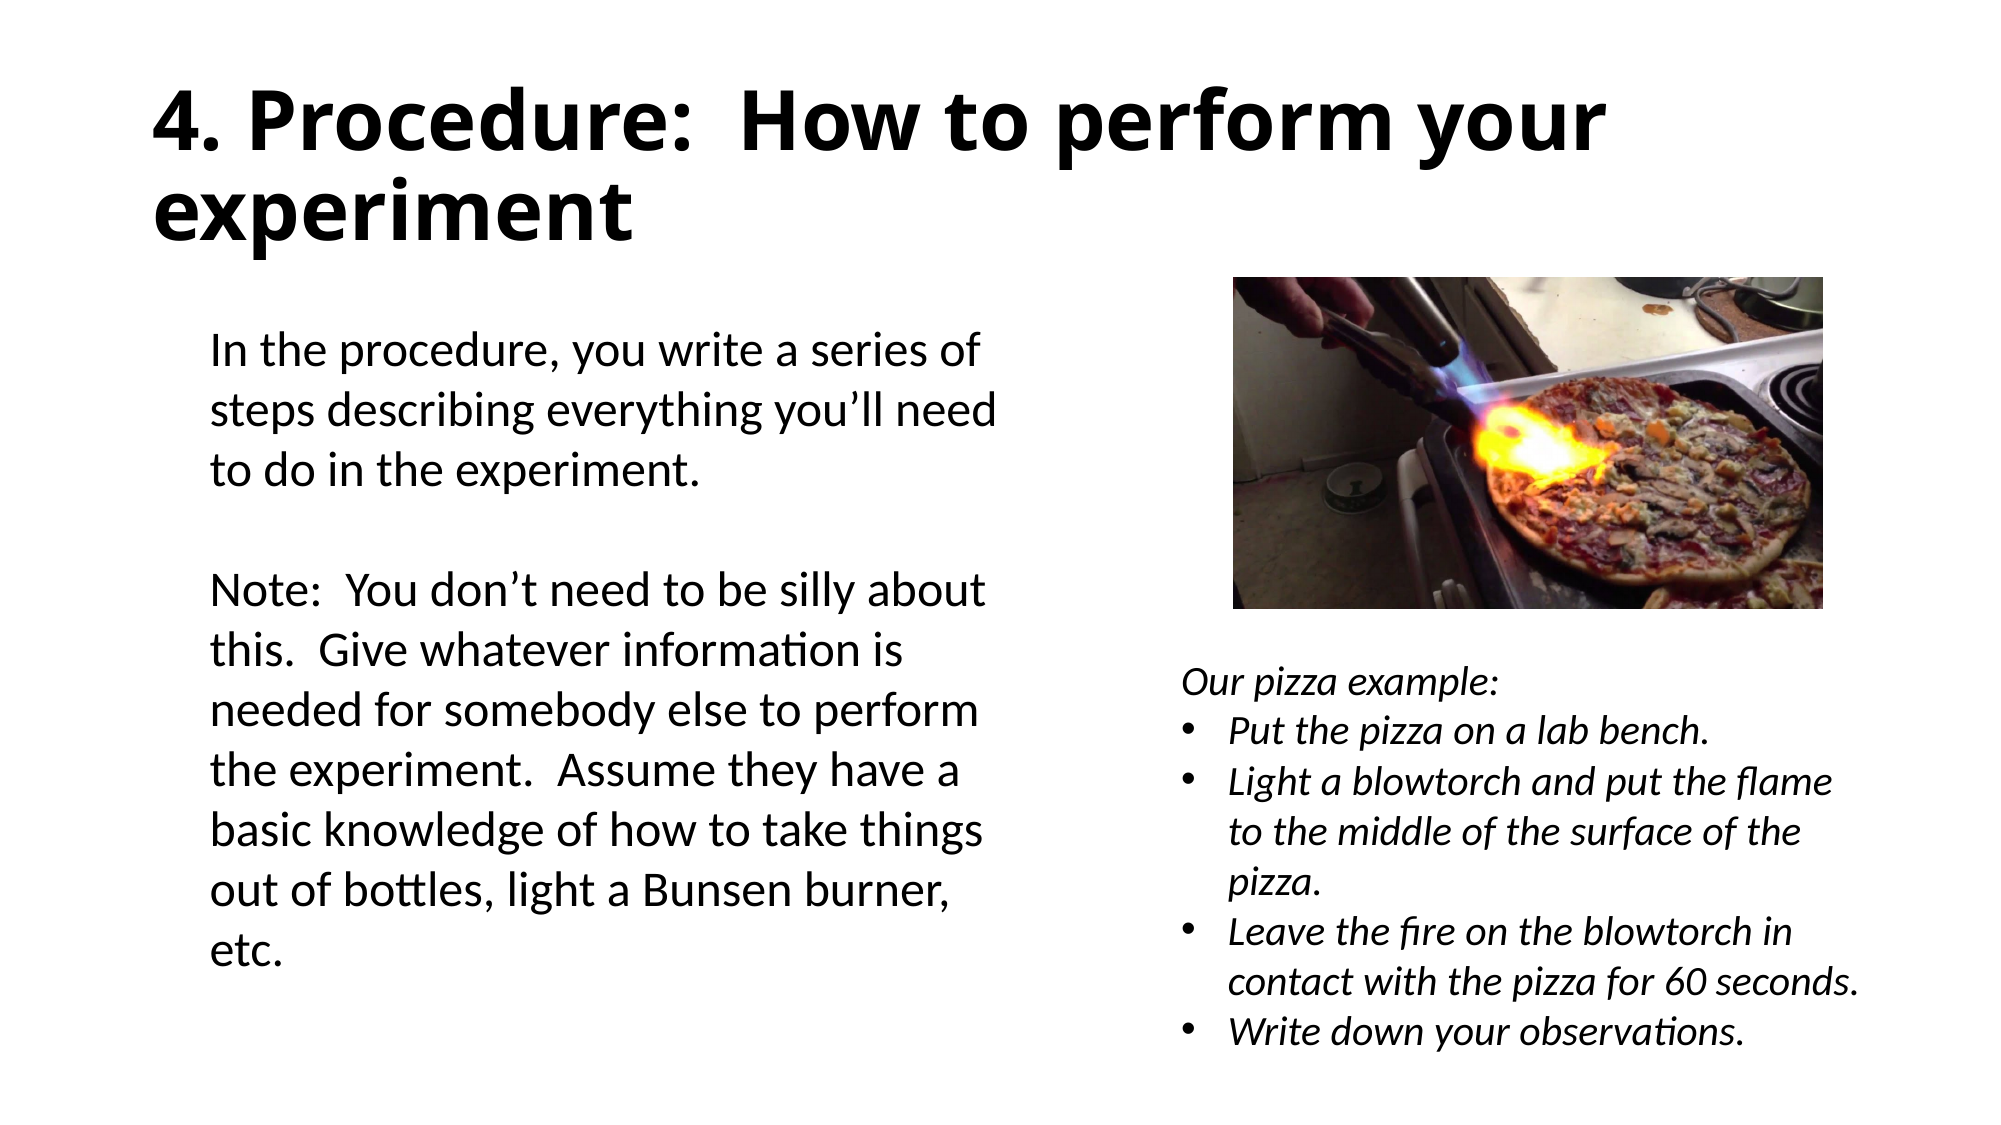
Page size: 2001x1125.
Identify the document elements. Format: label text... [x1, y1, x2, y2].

text_box Our pizza example: Put the pizza on a lab bench. Light a blowtorch and put the flame to the middle of the surface of the pizza. Leave the fire on the blowtorch in contact with the pizza for 60 seconds. Write down your observations. [1166, 646, 1890, 1061]
title 4. Procedure: How to perform your experiment [137, 59, 1863, 278]
picture [1233, 277, 1823, 609]
text_box In the procedure, you write a series of steps describing everything you’ll need to do in the experiment. Note: You don’t need to be silly about this. Give whatever information is needed for somebody else to perform the experiment. Assume they have a basic knowledge of how to take things out of bottles, light a Bunsen burner, etc. [194, 308, 1044, 984]
